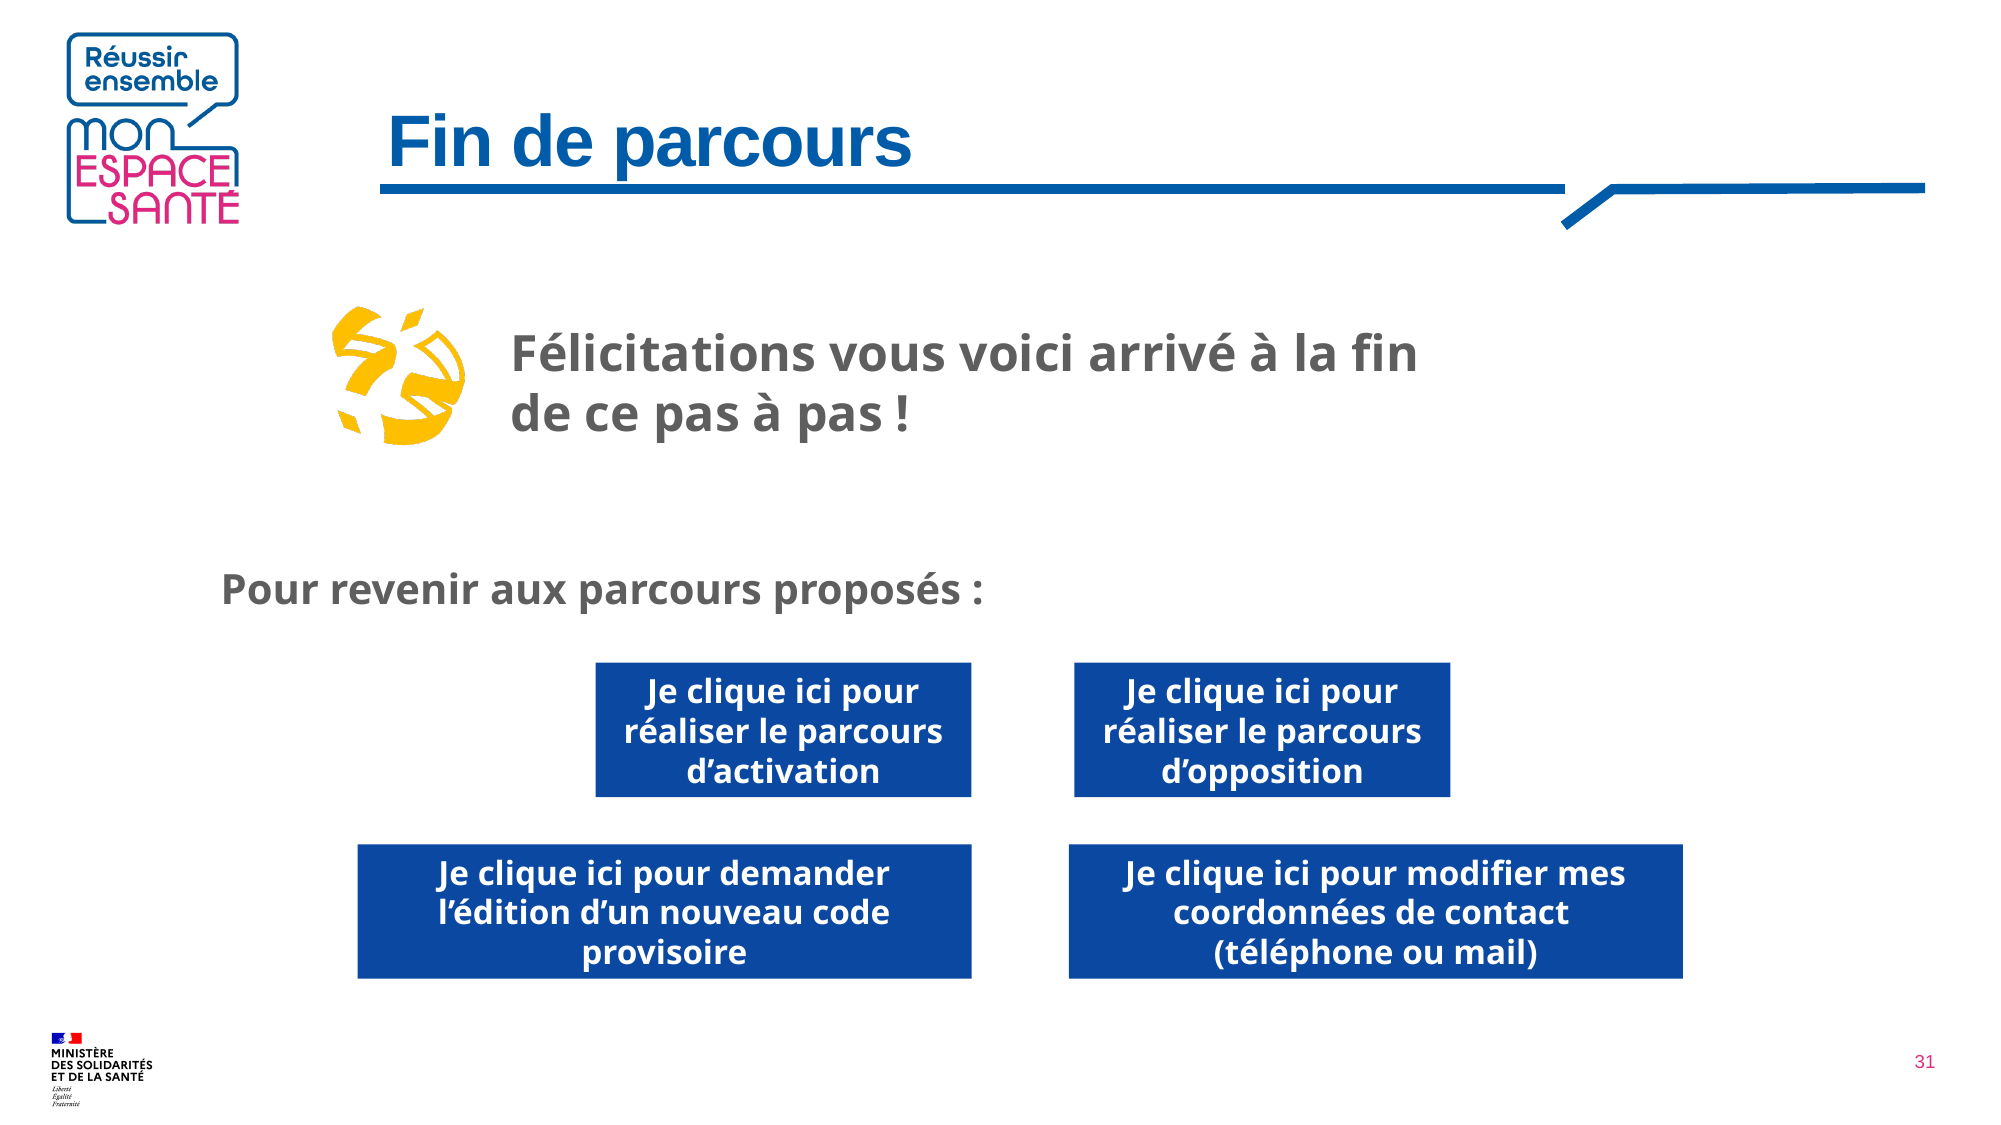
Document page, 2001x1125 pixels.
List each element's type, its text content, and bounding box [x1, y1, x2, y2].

slide_number 30 [1905, 1040, 1958, 1081]
text_box Je clique ici pour réaliser le parcours d’opposition [1074, 662, 1451, 798]
text_box Je clique ici pour modifier mes coordonnées de contact (téléphone ou mail) [1068, 844, 1683, 979]
picture [41, 1022, 163, 1117]
picture [322, 300, 474, 451]
title Fin de parcours [378, 2, 1907, 190]
text_box Je clique ici pour réaliser le parcours d’activation [595, 662, 972, 798]
text_box Félicitations vous voici arrivé à la fin de ce pas à pas ! [496, 313, 1447, 449]
text_box Pour revenir aux parcours proposés : [205, 555, 1763, 621]
picture [36, 2, 269, 254]
text_box Je clique ici pour demander l’édition d’un nouveau code provisoire [357, 844, 972, 979]
